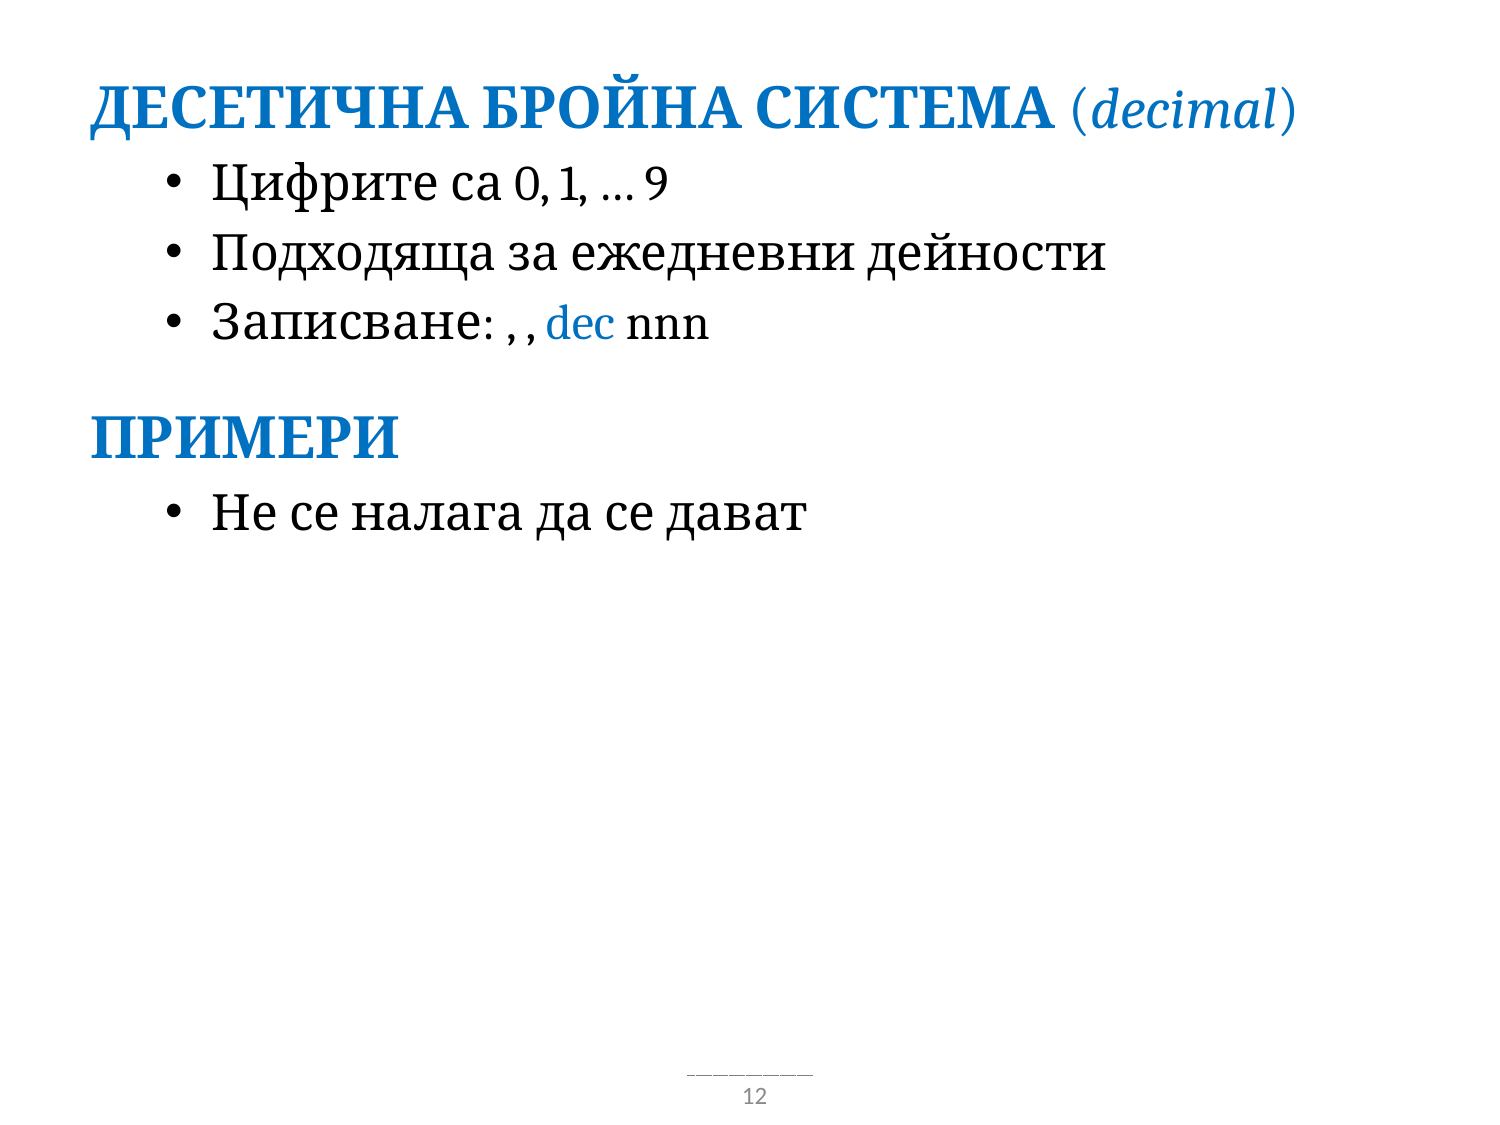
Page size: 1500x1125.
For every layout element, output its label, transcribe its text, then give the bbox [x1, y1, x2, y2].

slide_number 12 [579, 1065, 930, 1125]
